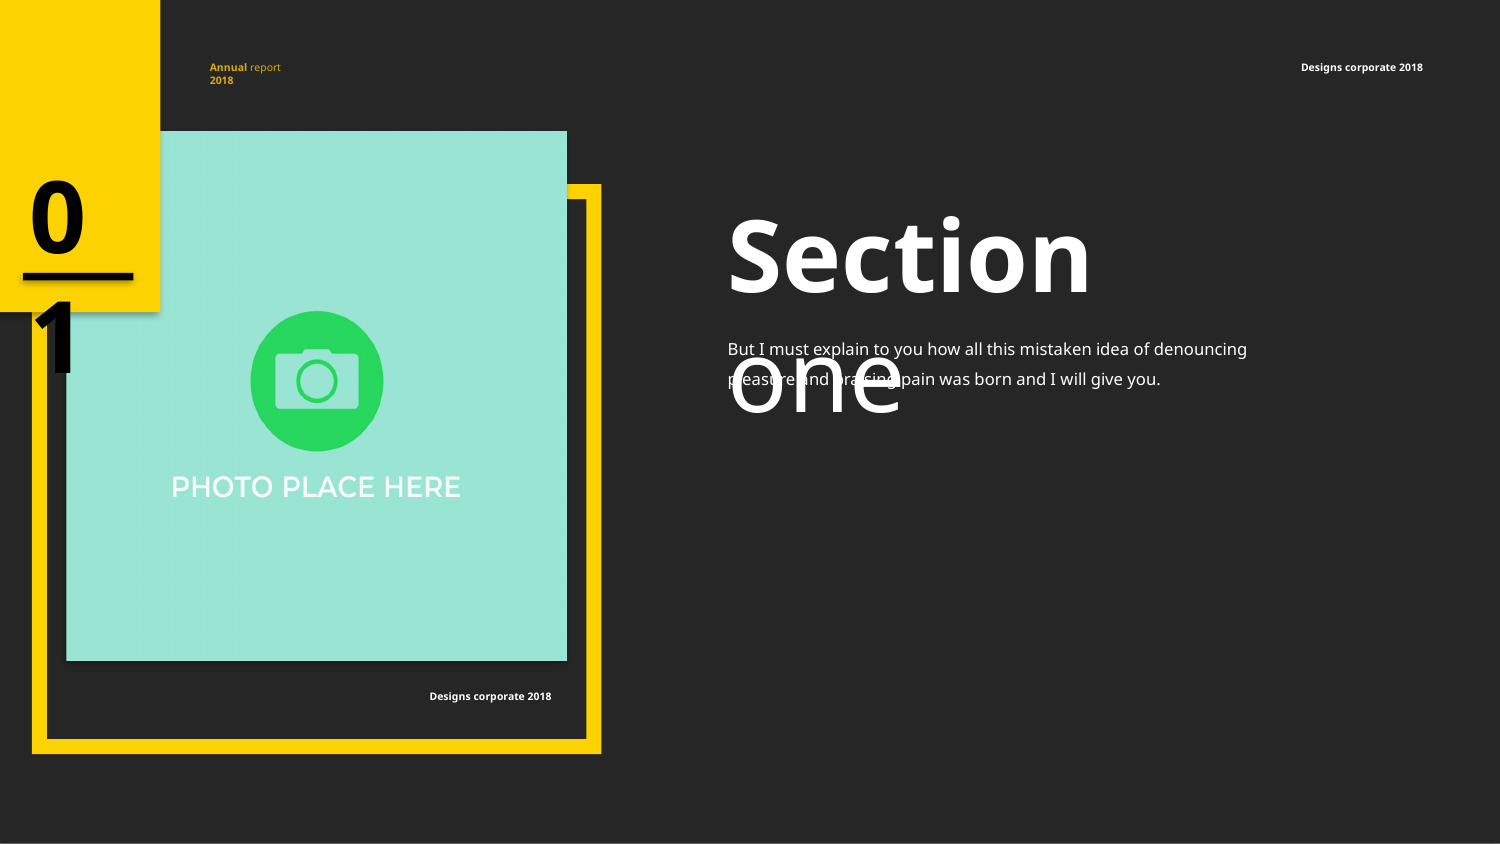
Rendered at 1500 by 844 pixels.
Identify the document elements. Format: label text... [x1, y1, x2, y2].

text_box [47, 200, 586, 739]
text_box Designs corporate 2018 [1232, 54, 1439, 82]
text_box [22, 272, 134, 281]
text_box [0, 0, 161, 313]
text_box [66, 131, 568, 662]
text_box Designs corporate 2018 [361, 682, 567, 710]
text_box 01 [14, 146, 134, 401]
text_box [0, 0, 1500, 844]
text_box But I must explain to you how all this mistaken idea of denouncing pleasure and praising pain was born and I will give you. [1195, 321, 1313, 397]
text_box [31, 184, 602, 755]
text_box Section one [712, 185, 1195, 440]
text_box Annual report 2018 [195, 53, 418, 94]
